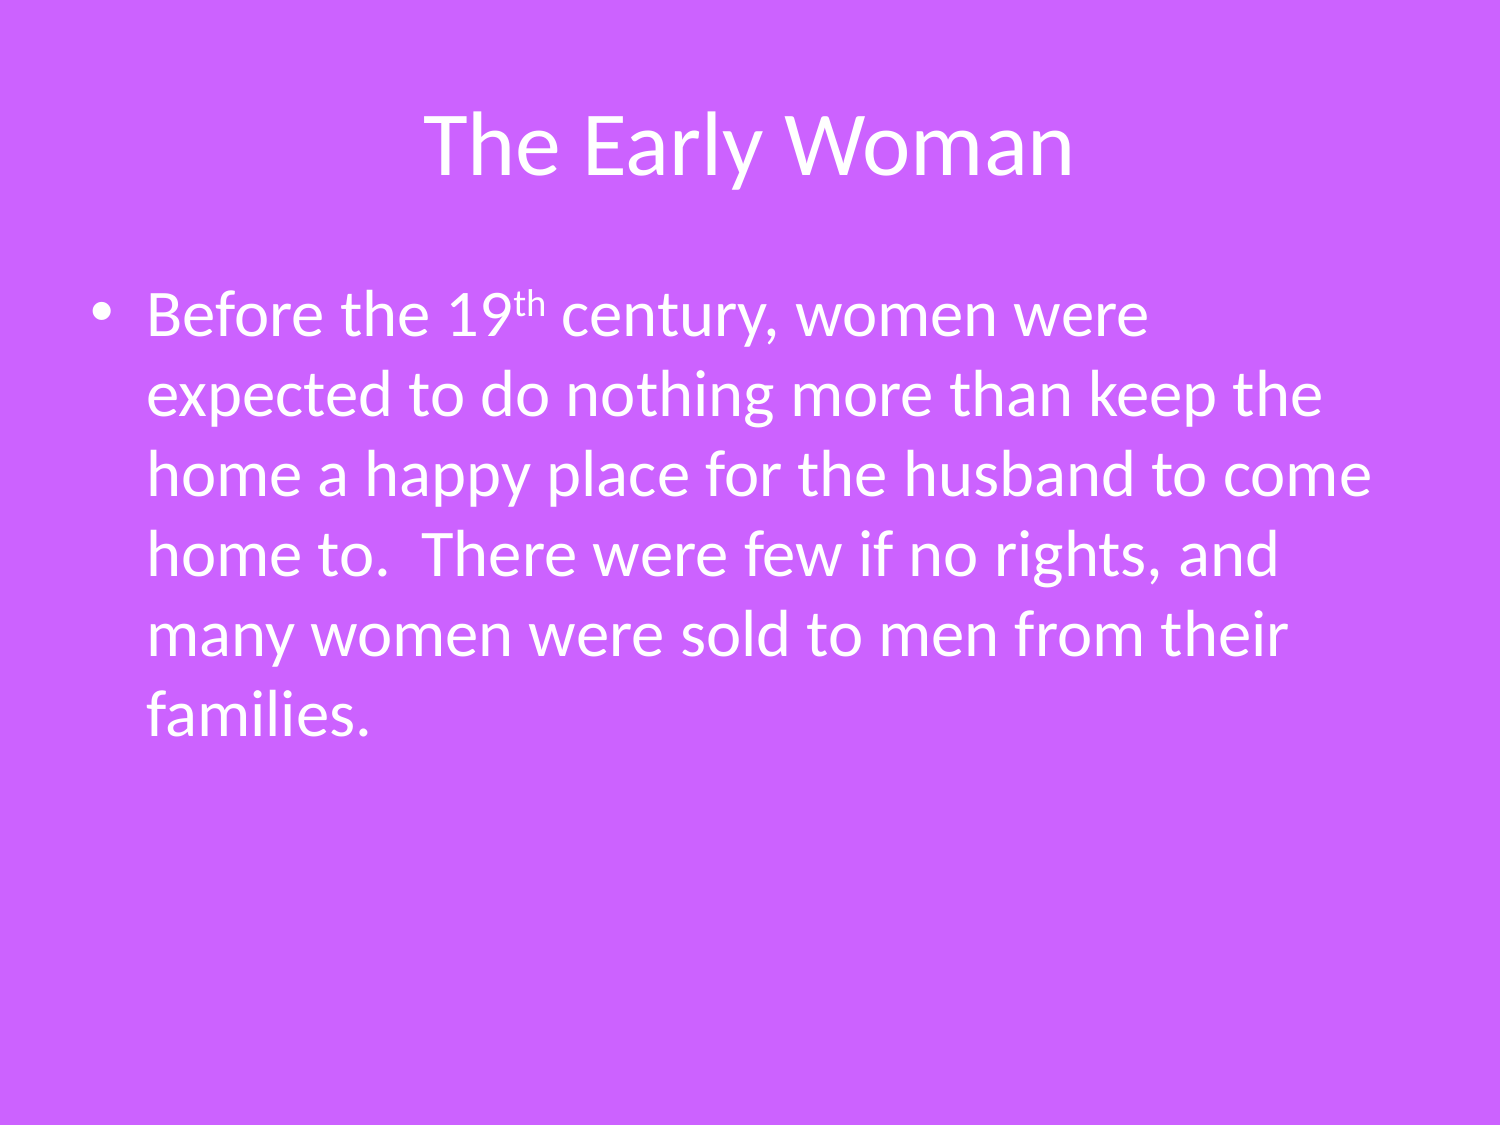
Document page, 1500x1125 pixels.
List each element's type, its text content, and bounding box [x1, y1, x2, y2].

list Before the 19th century, women were expected to do nothing more than keep the home a happy place for the husband to come home to. There were few if no rights, and many women were sold to men from their families. [75, 262, 1425, 1005]
title The Early Woman [75, 45, 1425, 233]
